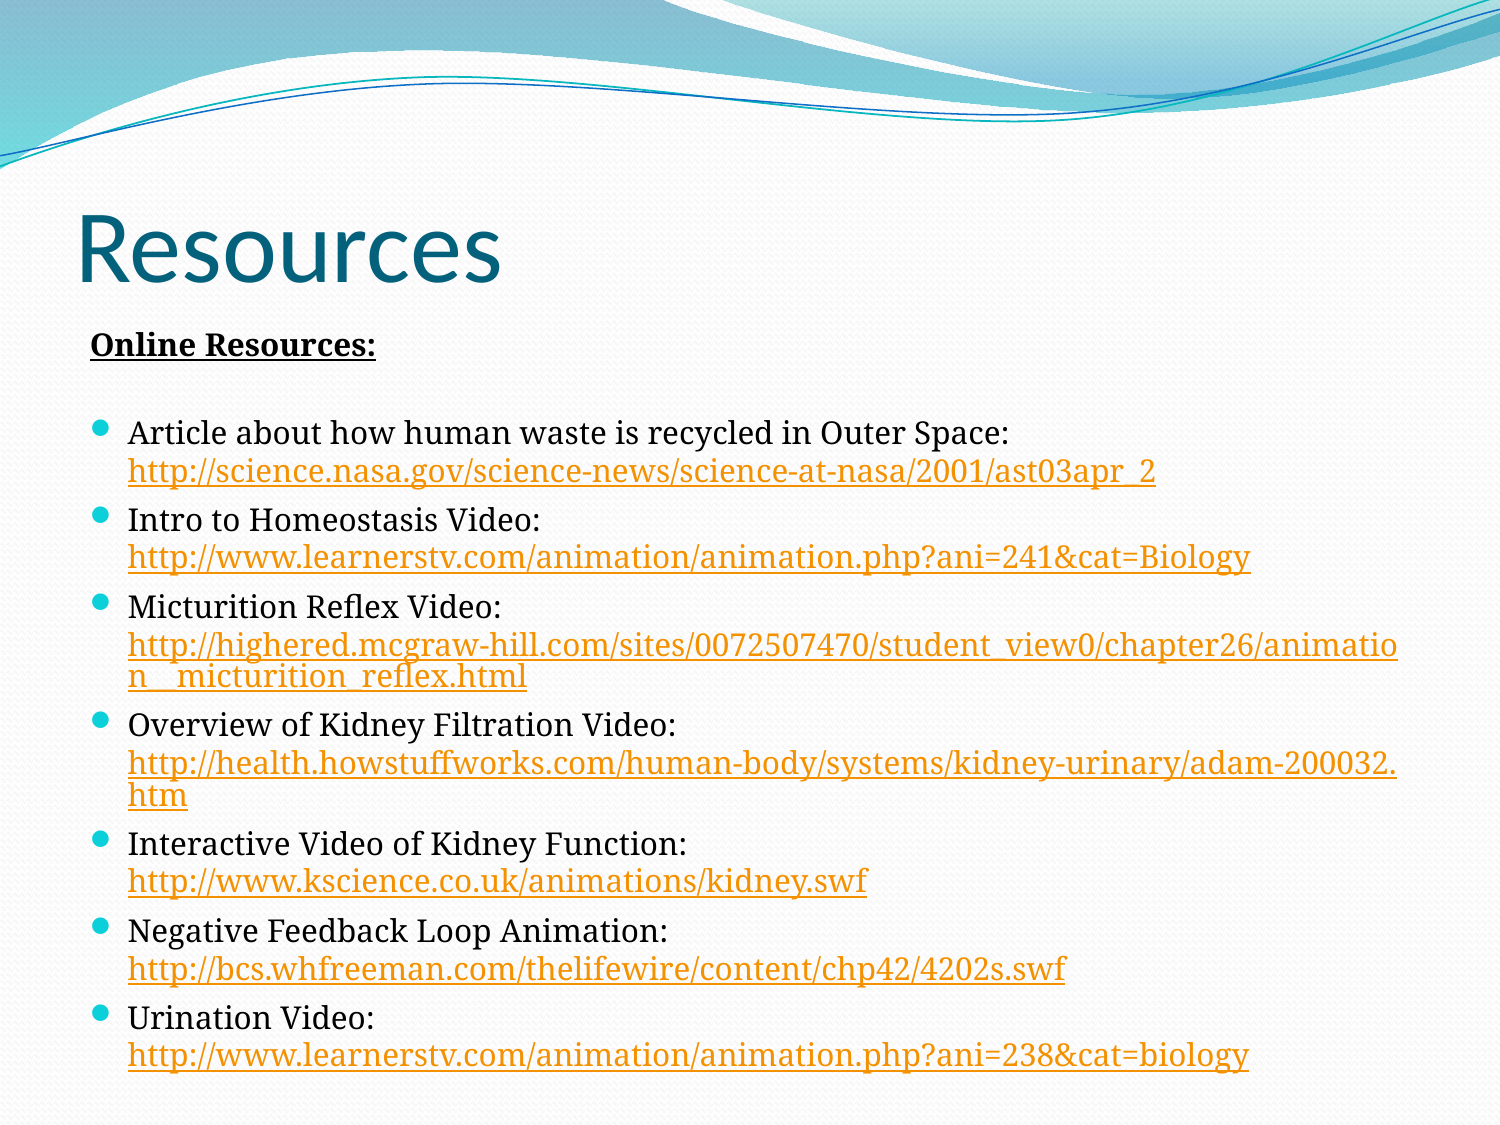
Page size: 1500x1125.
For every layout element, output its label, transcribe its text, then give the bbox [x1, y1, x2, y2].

list Online Resources: Article about how human waste is recycled in Outer Space: http://science.nasa.gov/science-news/science-at-nasa/2001/ast03apr_2 Intro to Homeostasis Video: http://www.learnerstv.com/animation/animation.php?ani=241&cat=Biology Micturition Reflex Video: http://highered.mcgraw-hill.com/sites/0072507470/student_view0/chapter26/animation__micturition_reflex.html Overview of Kidney Filtration Video: http://health.howstuffworks.com/human-body/systems/kidney-urinary/adam-200032.htm Interactive Video of Kidney Function: http://www.kscience.co.uk/animations/kidney.swf Negative Feedback Loop Animation: http://bcs.whfreeman.com/thelifewire/content/chp42/4202s.swf Urination Video: http://www.learnerstv.com/animation/animation.php?ani=238&cat=biology [75, 317, 1425, 1038]
title Resources [75, 115, 1425, 303]
